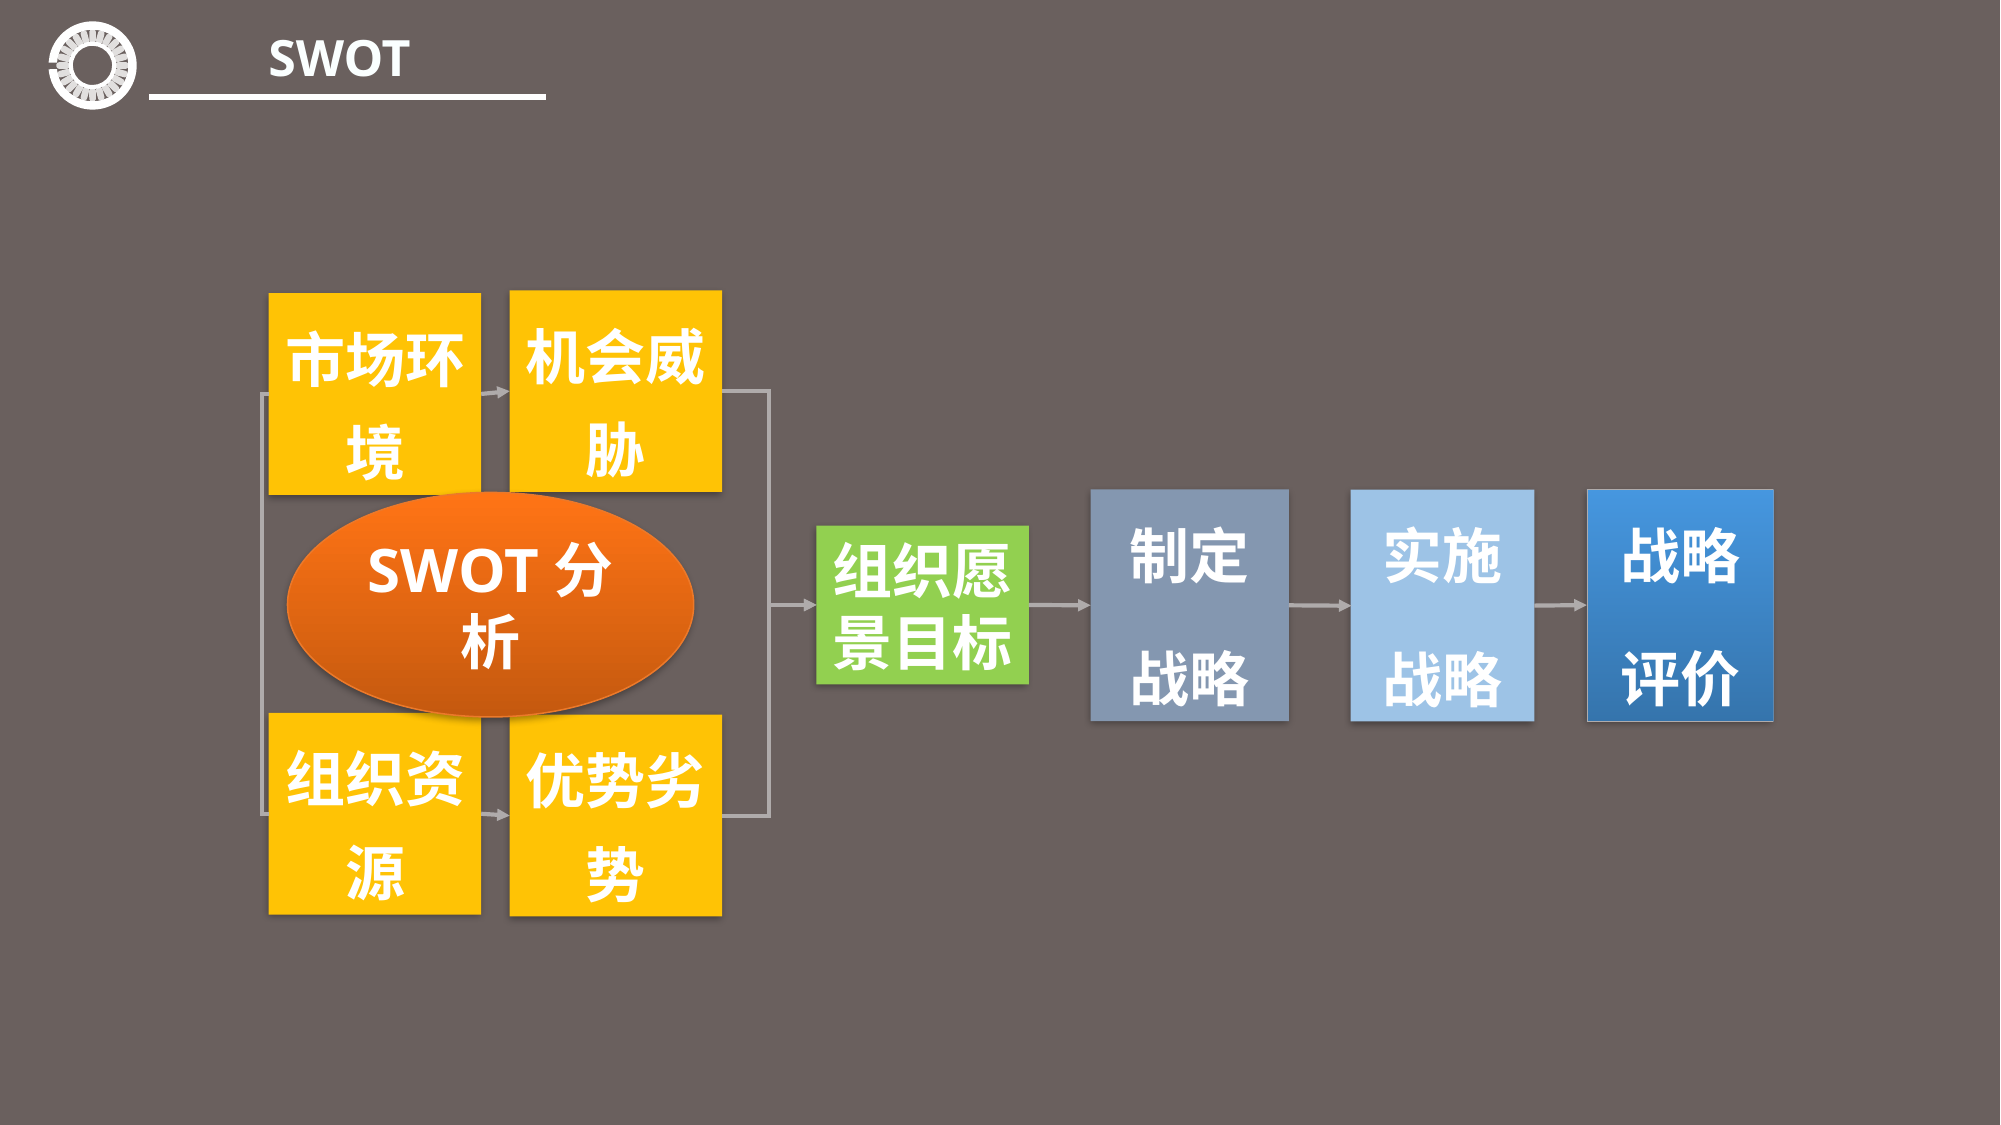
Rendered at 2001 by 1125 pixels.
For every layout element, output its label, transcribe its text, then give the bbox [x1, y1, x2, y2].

text_box 组织愿景目标 [821, 525, 1029, 685]
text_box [1534, 484, 1774, 726]
text_box 制定 战略 [1090, 489, 1289, 722]
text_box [48, 21, 137, 110]
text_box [268, 288, 817, 918]
text_box 实施 战略 [1350, 489, 1528, 722]
text_box SWOT [142, 31, 564, 89]
